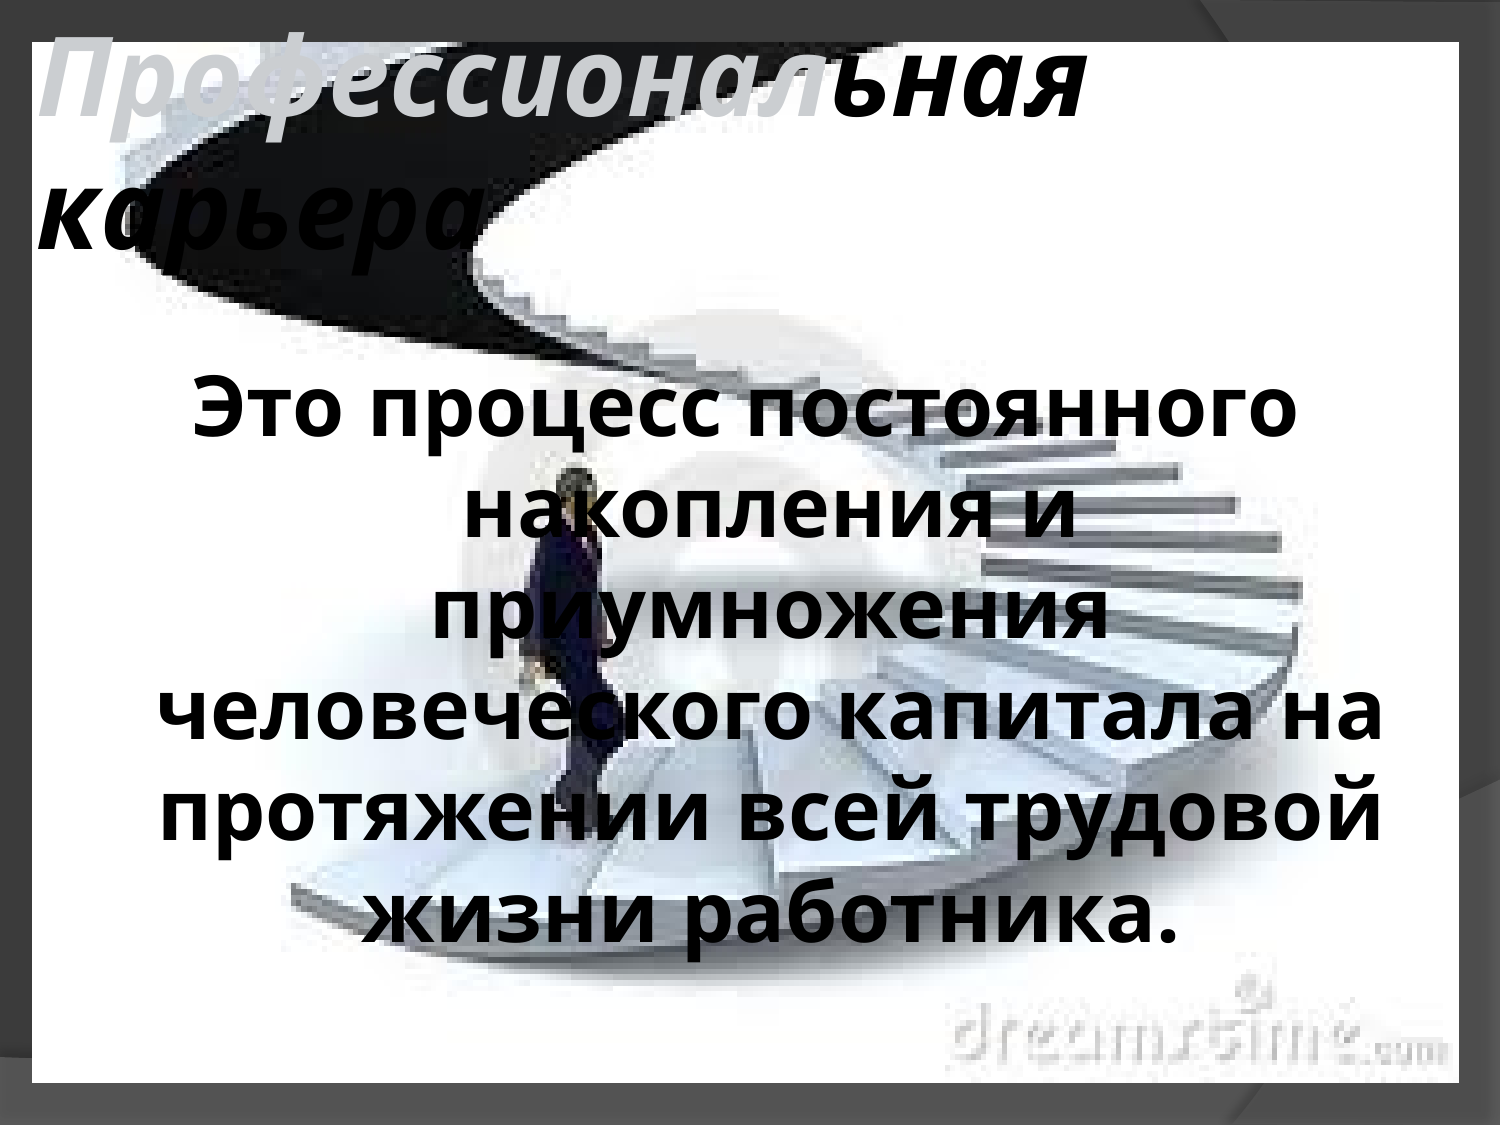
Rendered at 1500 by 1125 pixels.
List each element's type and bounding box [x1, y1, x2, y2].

picture [32, 42, 1459, 1083]
